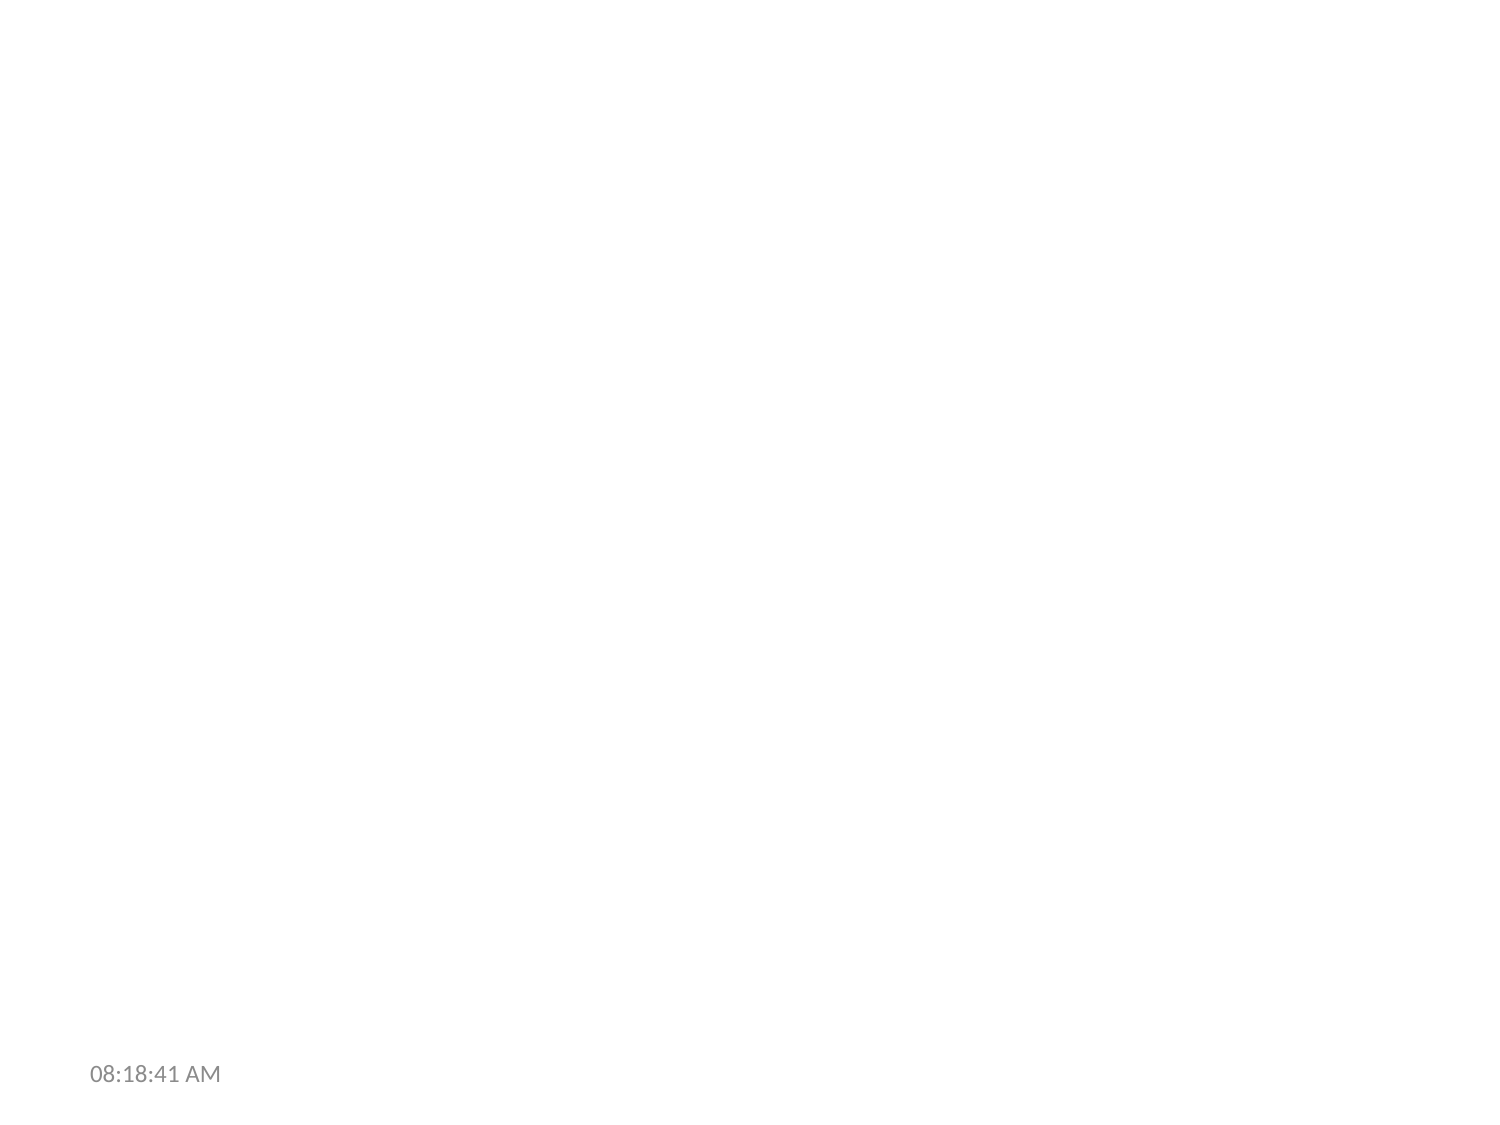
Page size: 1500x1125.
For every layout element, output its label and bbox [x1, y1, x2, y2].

slide_number [75, 1042, 425, 1103]
